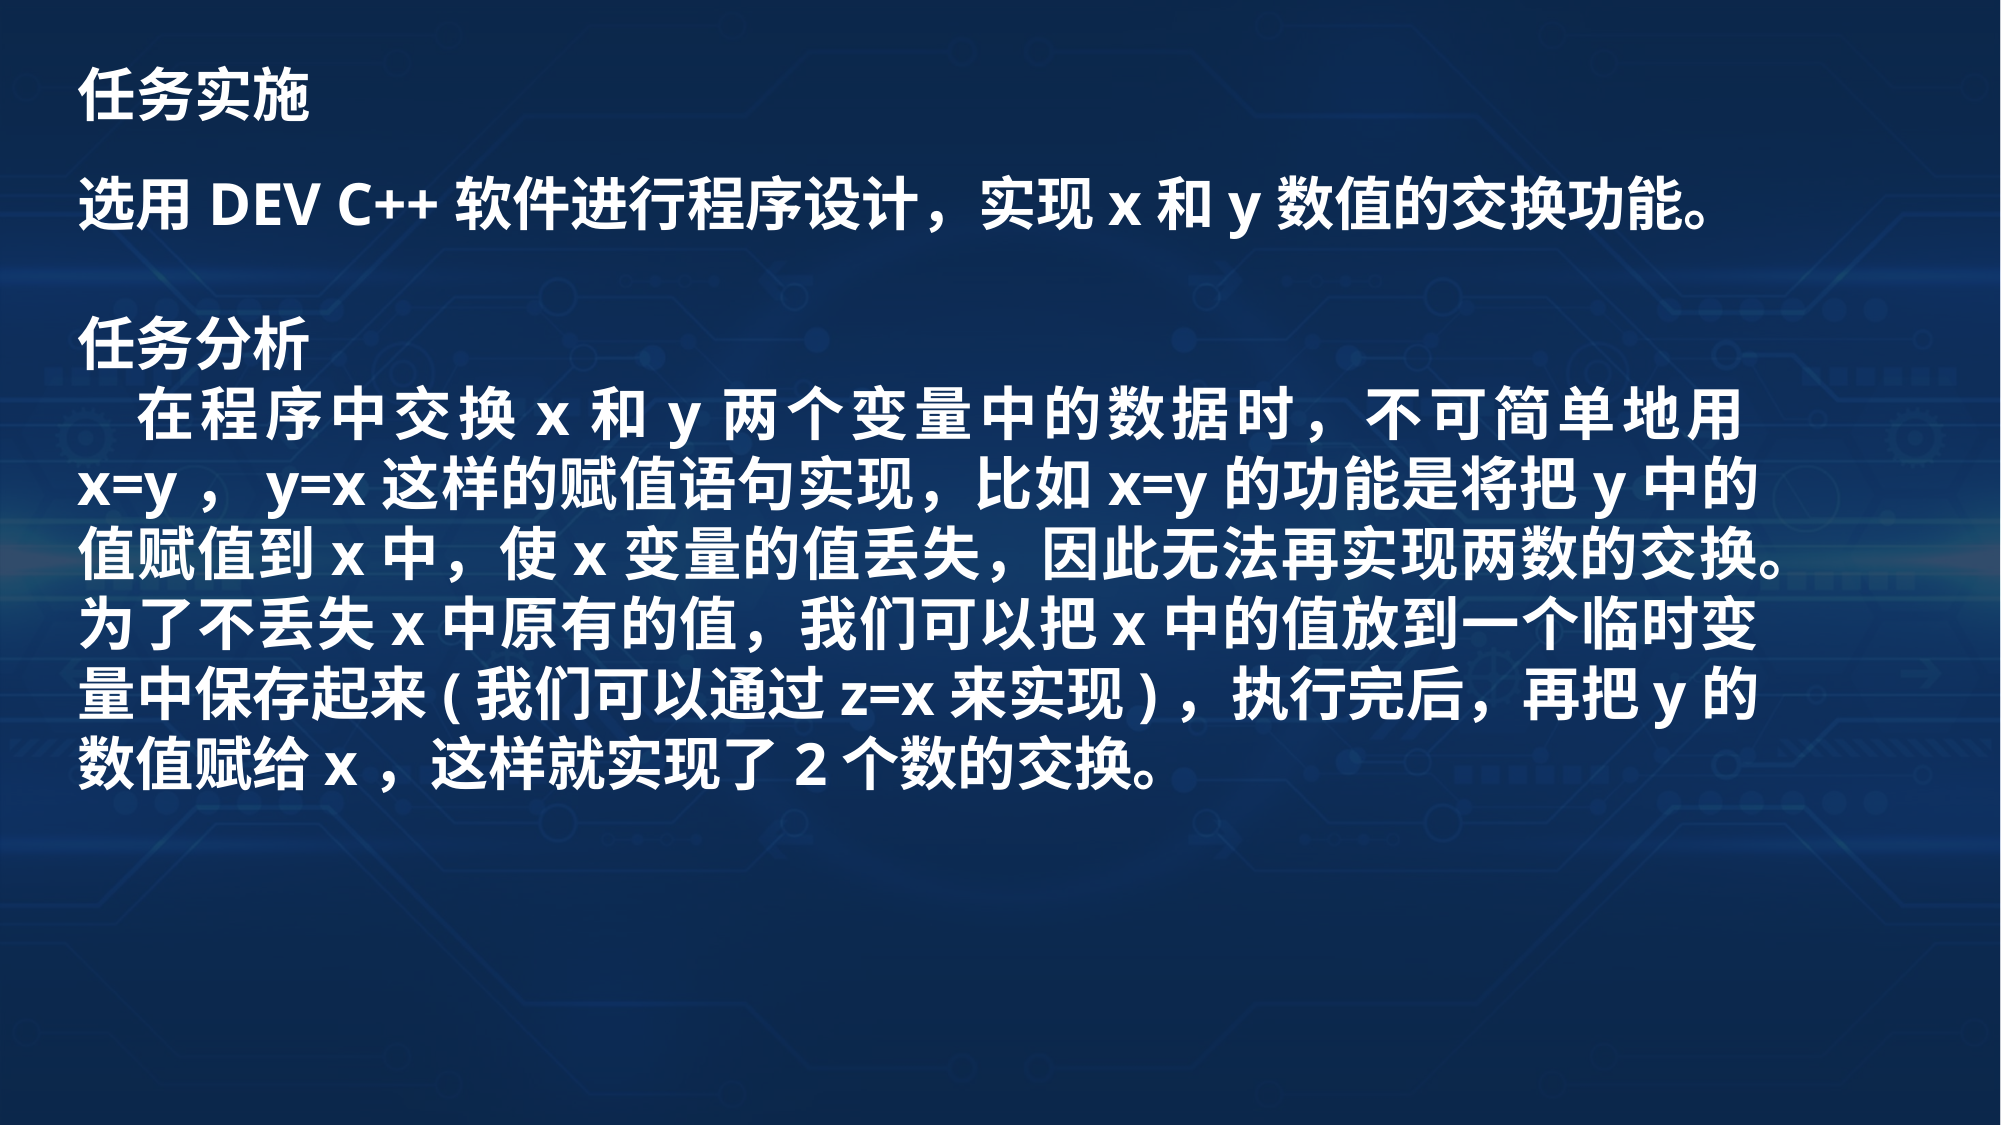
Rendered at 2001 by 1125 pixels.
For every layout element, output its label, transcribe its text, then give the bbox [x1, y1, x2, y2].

text_box 选用DEV C++软件进行程序设计，实现x和y数值的交换功能。 任务分析 在程序中交换x和y两个变量中的数据时，不可简单地用x=y，y=x这样的赋值语句实现，比如x=y的功能是将把y中的值赋值到x中，使x变量的值丢失，因此无法再实现两数的交换。为了不丢失x中原有的值，我们可以把x中的值放到一个临时变量中保存起来(我们可以通过z=x来实现)，执行完后，再把y的数值赋给x，这样就实现了2个数的交换。 [62, 159, 1774, 805]
text_box 任务实施 [63, 50, 897, 136]
